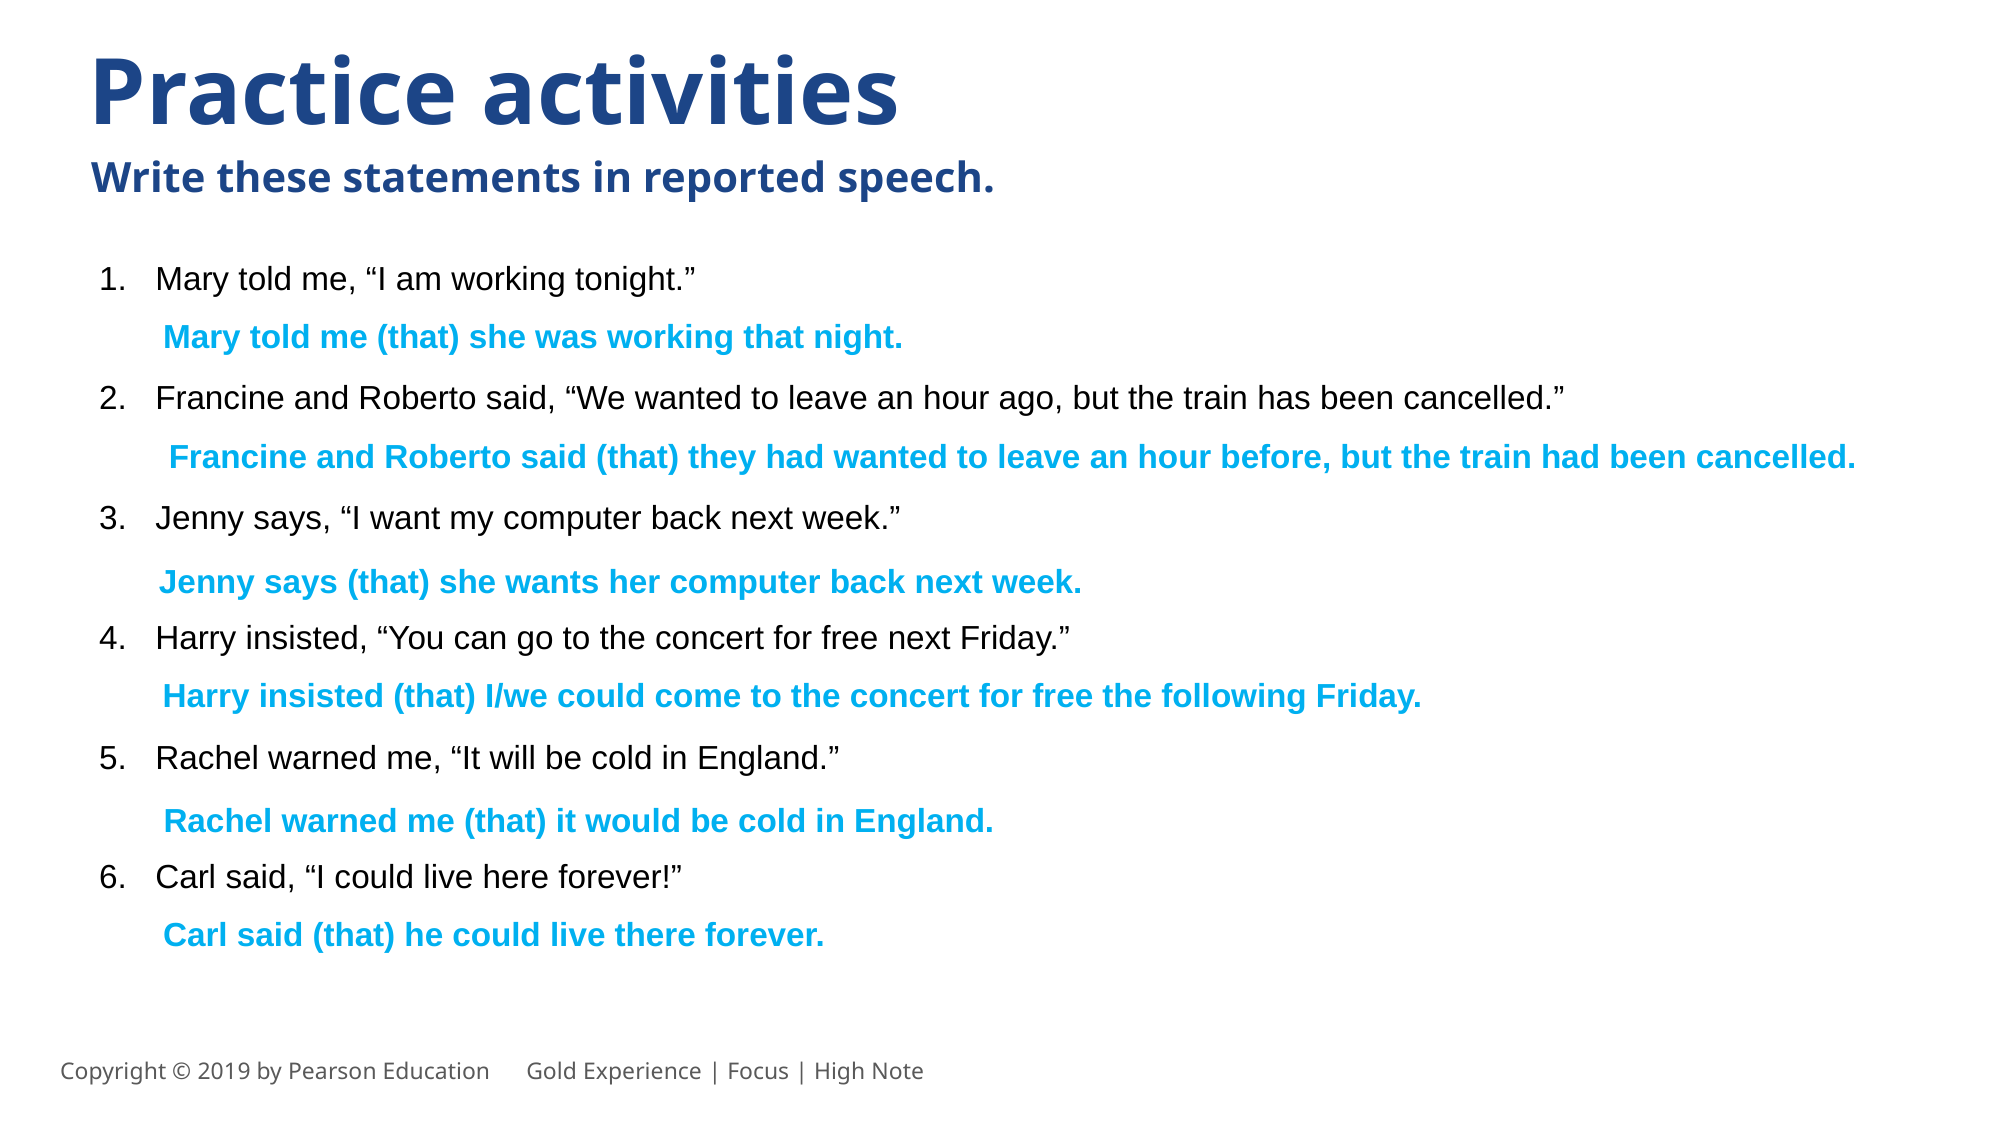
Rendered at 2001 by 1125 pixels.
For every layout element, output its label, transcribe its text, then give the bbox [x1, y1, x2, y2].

text_box Carl said (that) he could live there forever. [148, 905, 841, 961]
text_box Harry insisted (that) I/we could come to the concert for free the following Friday. [147, 666, 1440, 722]
text_box Practice activities [73, 37, 1181, 169]
text_box Francine and Roberto said (that) they had wanted to leave an hour before, but the train had been cancelled. [153, 428, 1874, 483]
text_box Rachel warned me (that) it would be cold in England. [148, 791, 1011, 847]
text_box Mary told me (that) she was working that night. [148, 308, 920, 363]
text_box Jenny says (that) she wants her computer back next week. [144, 552, 1099, 608]
text_box Write these statements in reported speech. [76, 148, 1960, 217]
footer Copyright © 2019 by Pearson Education Gold Experience | Focus | High Note [45, 1040, 1084, 1101]
text_box Mary told me, “I am working tonight.” Francine and Roberto said, “We wanted to leave an hour ago, but the train has been cancelled.” Jenny says, “I want my computer back next week.” Harry insisted, “You can go to the concert for free next Friday.” Rachel warned me, “It will be cold in England.” Carl said, “I could live here forever!” [84, 217, 1960, 903]
